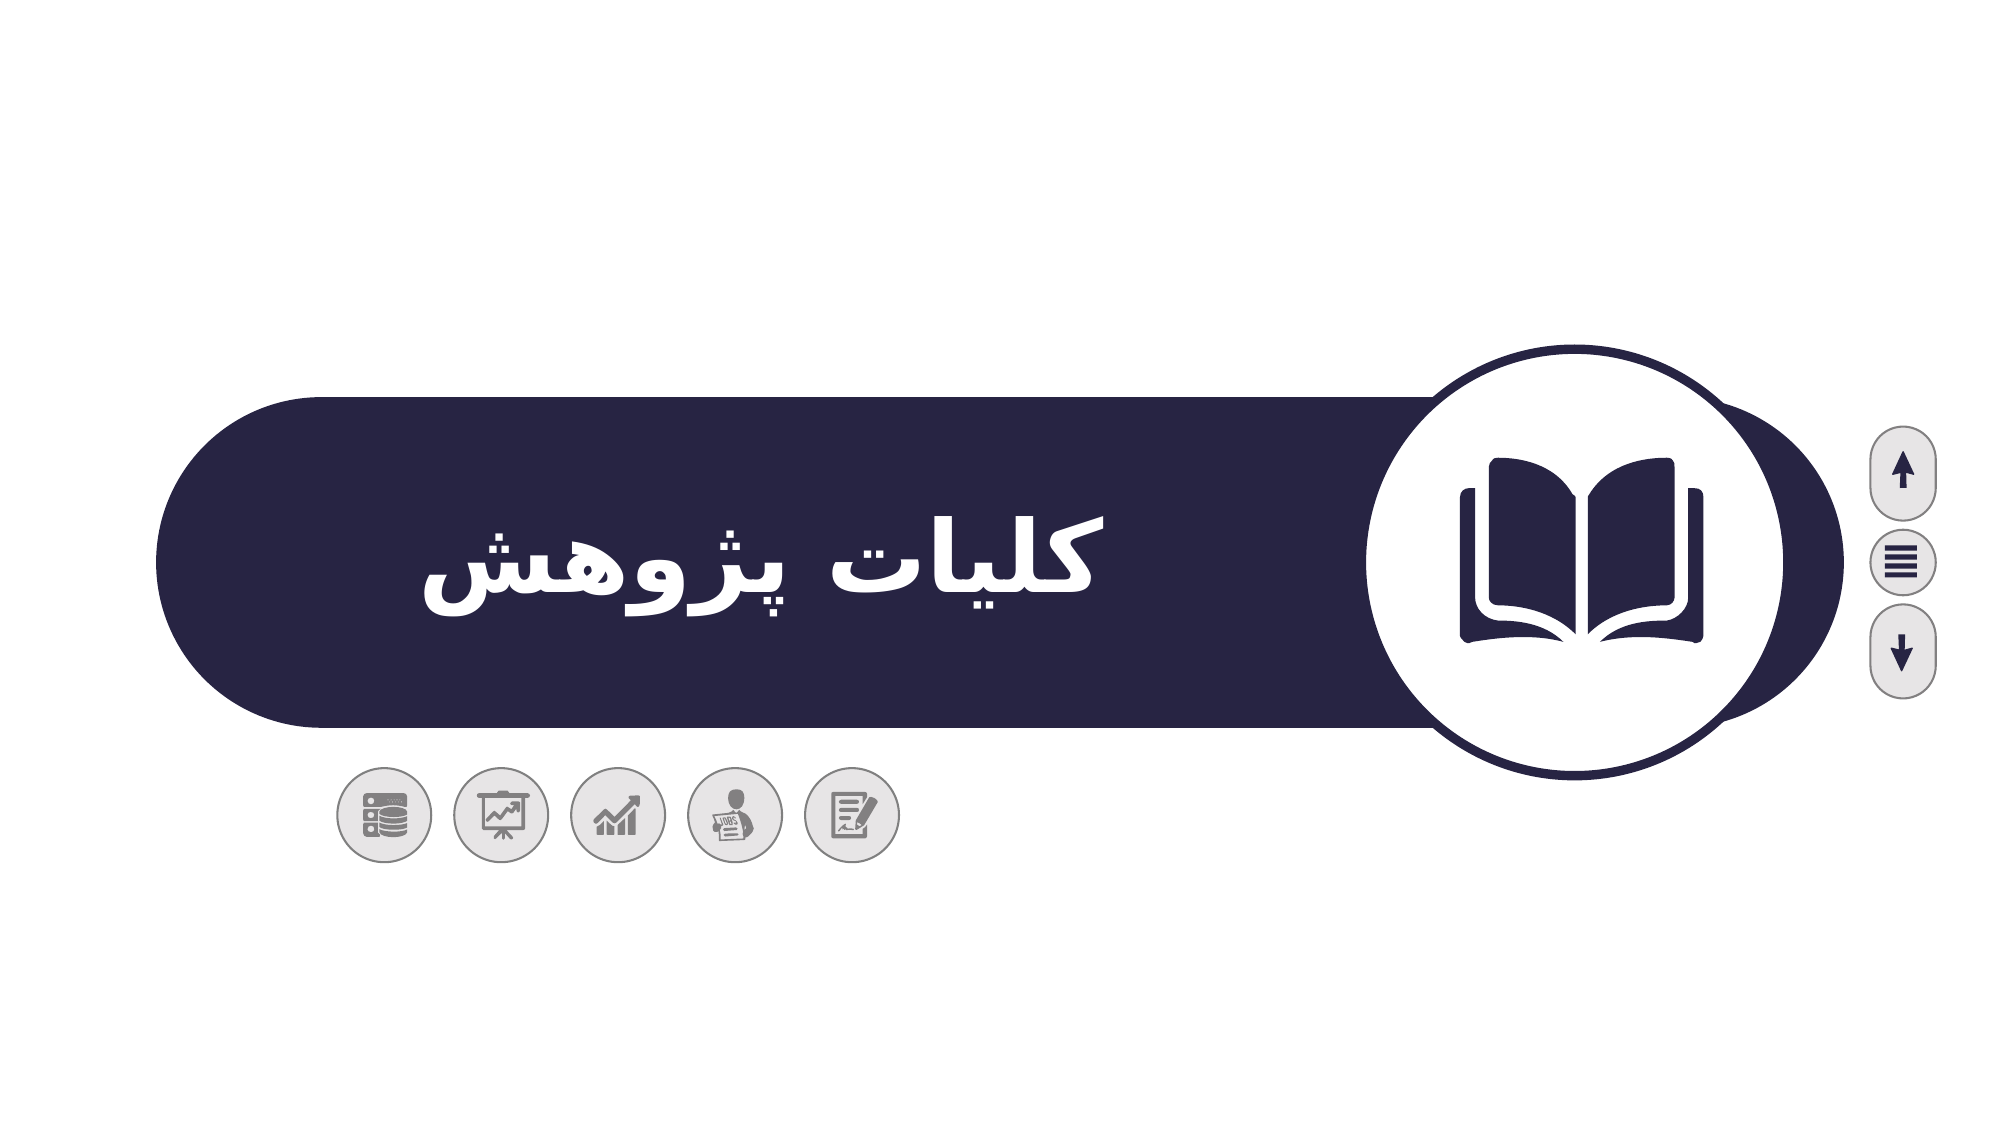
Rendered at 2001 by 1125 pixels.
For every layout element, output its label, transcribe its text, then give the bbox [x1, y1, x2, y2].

text_box [363, 793, 408, 838]
text_box [593, 795, 640, 824]
text_box [570, 767, 667, 864]
text_box [596, 820, 604, 835]
text_box [831, 791, 878, 839]
text_box [804, 767, 901, 864]
text_box [627, 808, 636, 835]
text_box [1599, 488, 1704, 644]
text_box [336, 767, 433, 864]
text_box [1488, 457, 1576, 635]
text_box [606, 820, 615, 835]
text_box کلیات پژوهش [157, 484, 1366, 620]
text_box [476, 790, 531, 840]
text_box [1459, 488, 1564, 644]
text_box [1587, 457, 1675, 635]
text_box [687, 767, 784, 864]
text_box [453, 767, 550, 864]
text_box [712, 789, 754, 842]
text_box [617, 818, 626, 835]
